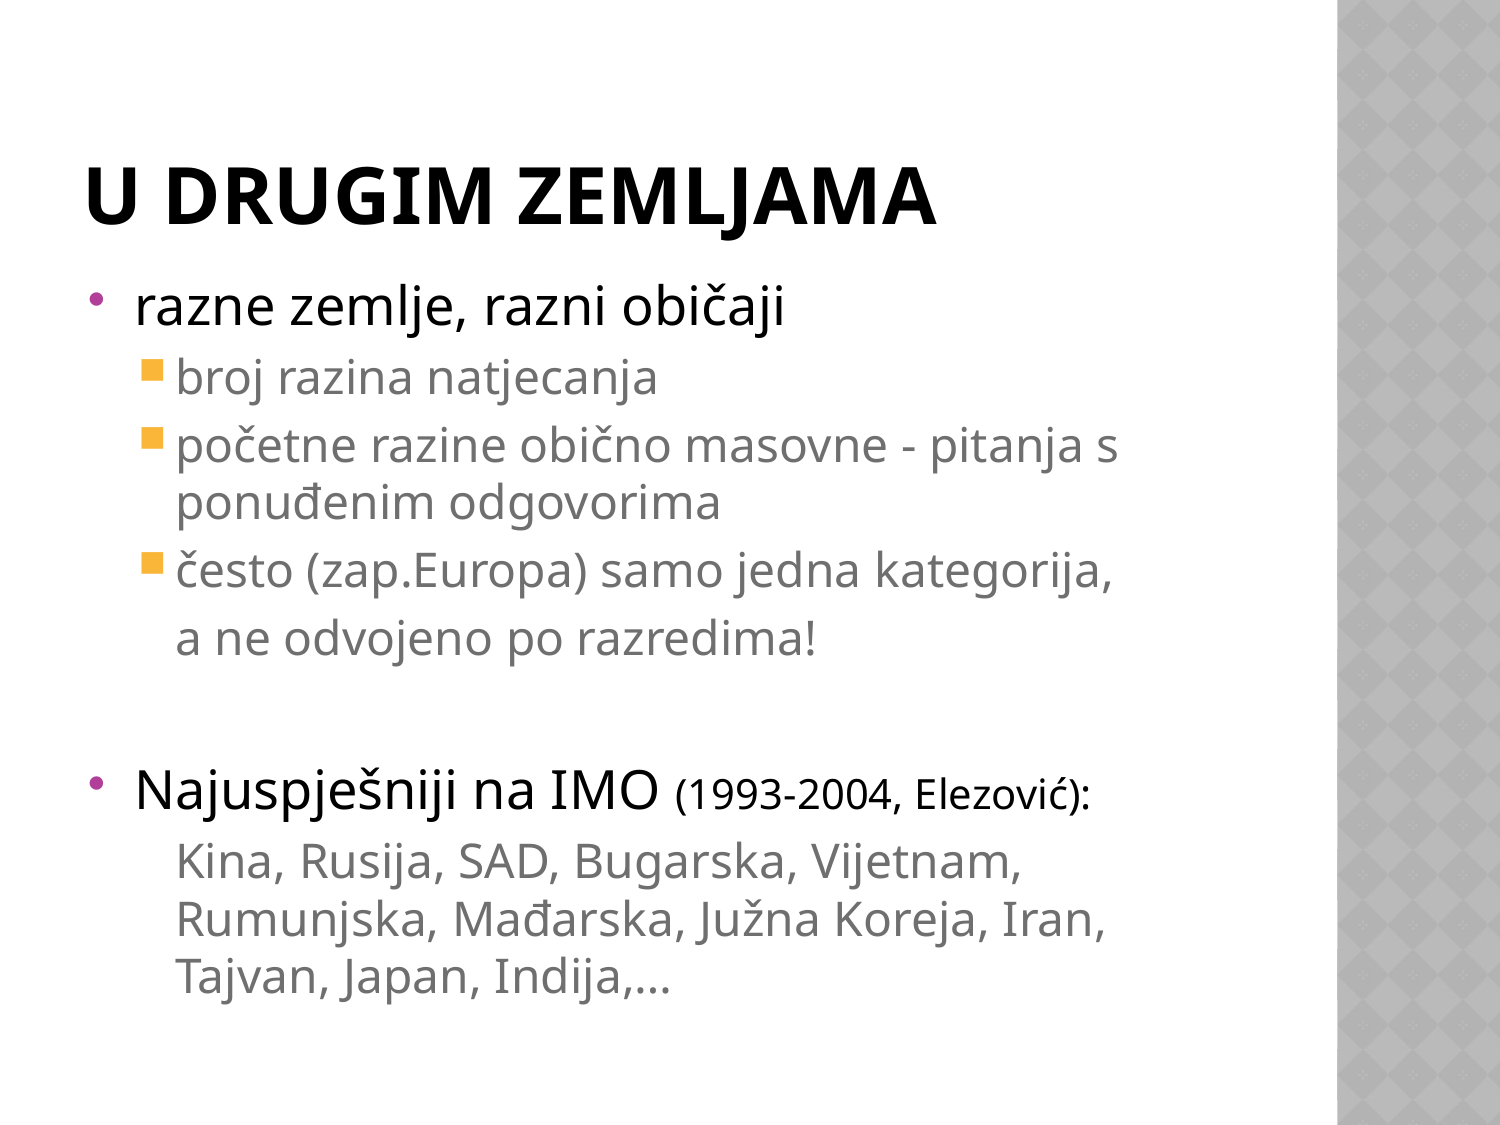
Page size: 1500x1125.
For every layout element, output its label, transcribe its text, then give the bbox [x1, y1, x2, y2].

title U drugim zemljama [75, 52, 1263, 240]
list razne zemlje, razni običaji broj razina natjecanja početne razine obično masovne - pitanja s ponuđenim odgovorima često (zap.Europa) samo jedna kategorija, a ne odvojeno po razredima! Najuspješniji na IMO (1993-2004, Elezović): Kina, Rusija, SAD, Bugarska, Vijetnam, Rumunjska, Mađarska, Južna Koreja, Iran, Tajvan, Japan, Indija,… [75, 264, 1263, 1059]
